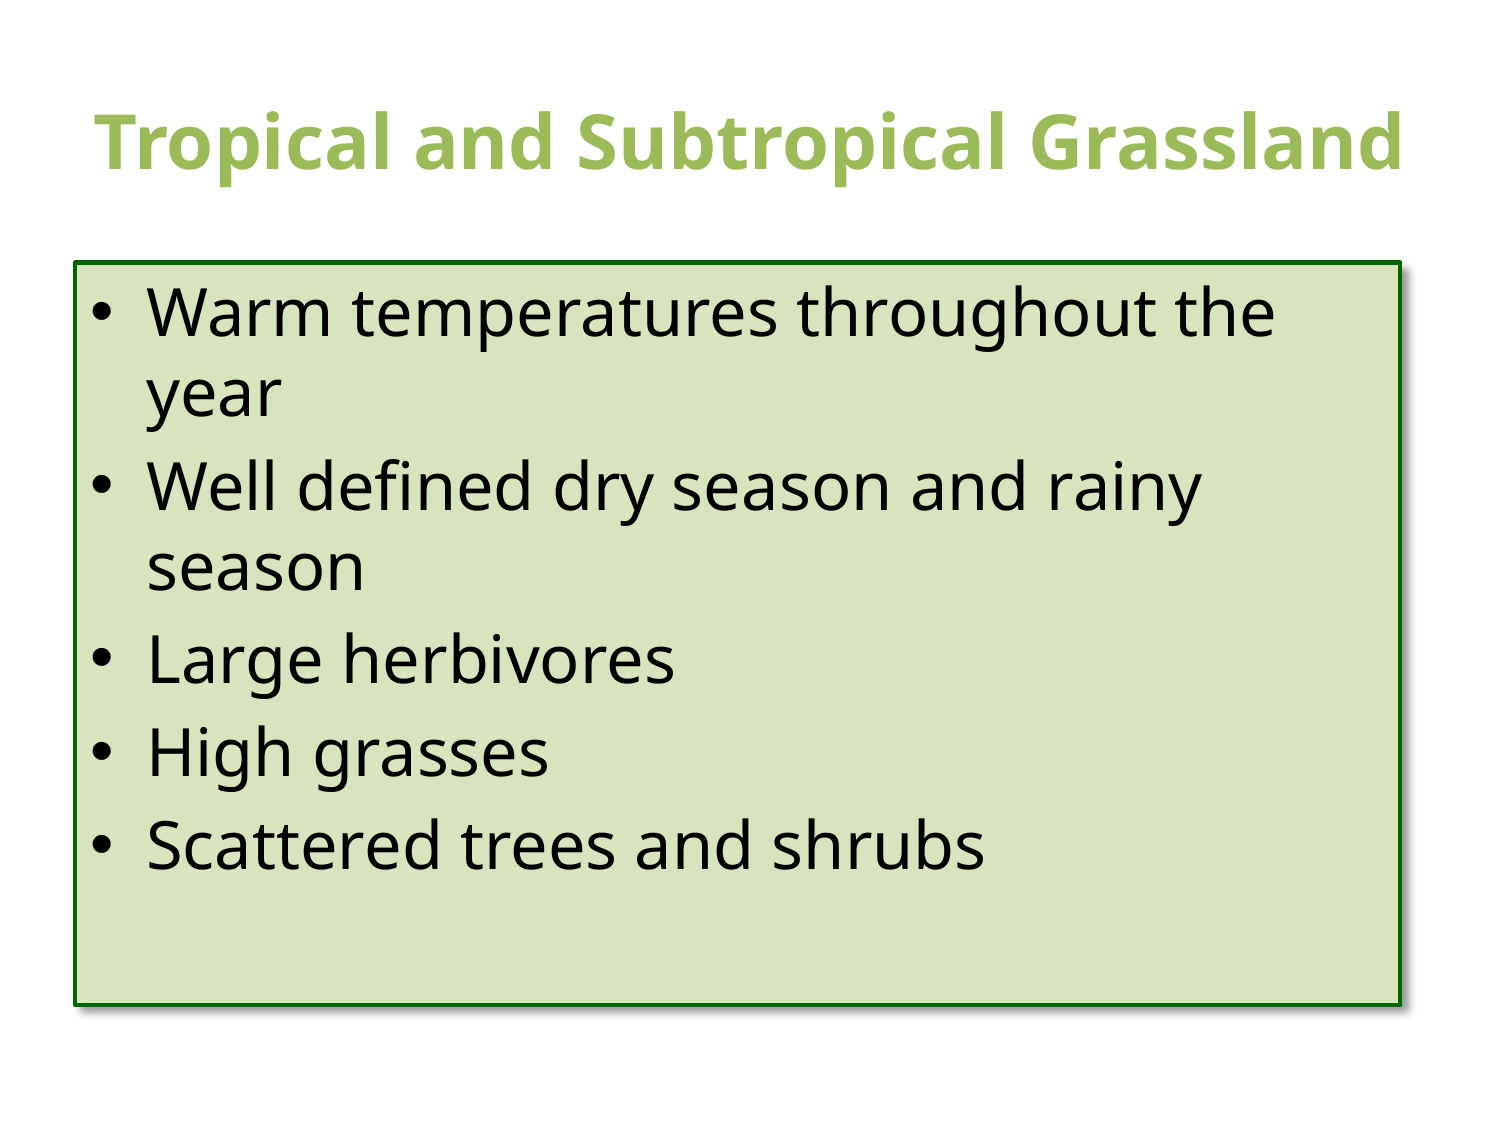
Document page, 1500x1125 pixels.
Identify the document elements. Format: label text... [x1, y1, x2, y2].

title Tropical and Subtropical Grassland [75, 45, 1425, 233]
list Warm temperatures throughout the year Well defined dry season and rainy season Large herbivores High grasses Scattered trees and shrubs [75, 262, 1400, 1005]
